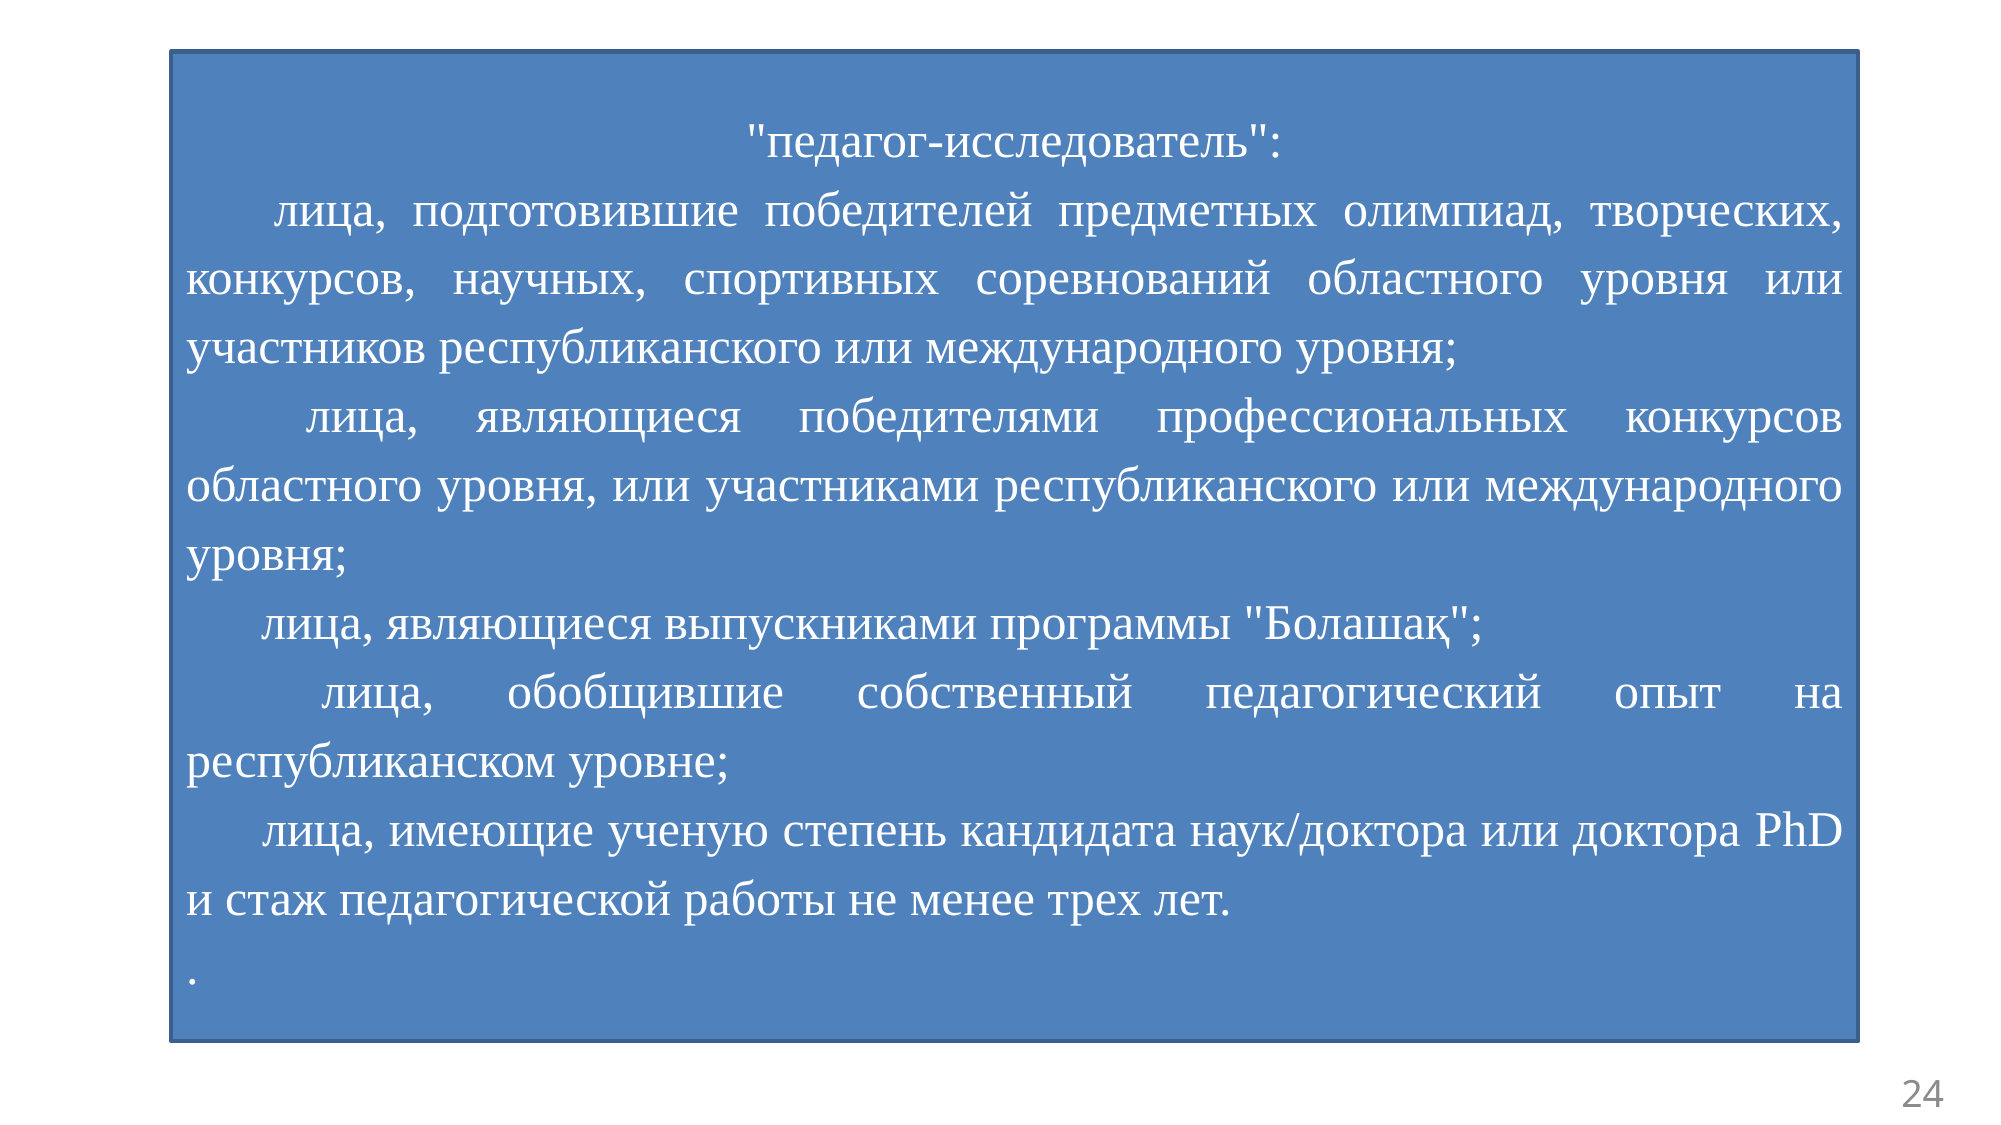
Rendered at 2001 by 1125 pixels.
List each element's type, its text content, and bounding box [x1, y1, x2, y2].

slide_number 24 [1492, 1065, 1960, 1125]
text_box "педагог-исследователь": лица, подготовившие победителей предметных олимпиад, творческих, конкурсов, научных, спортивных соревнований областного уровня или участников республиканского или международного уровня; лица, являющиеся победителями профессиональных конкурсов областного уровня, или участниками республиканского или международного уровня; лица, являющиеся выпускниками программы "Болашақ"; лица, обобщившие собственный педагогический опыт на республиканском уровне; лица, имеющие ученую степень кандидата наук/доктора или доктора PhD и стаж педагогической работы не менее трех лет. . [169, 49, 1860, 1043]
